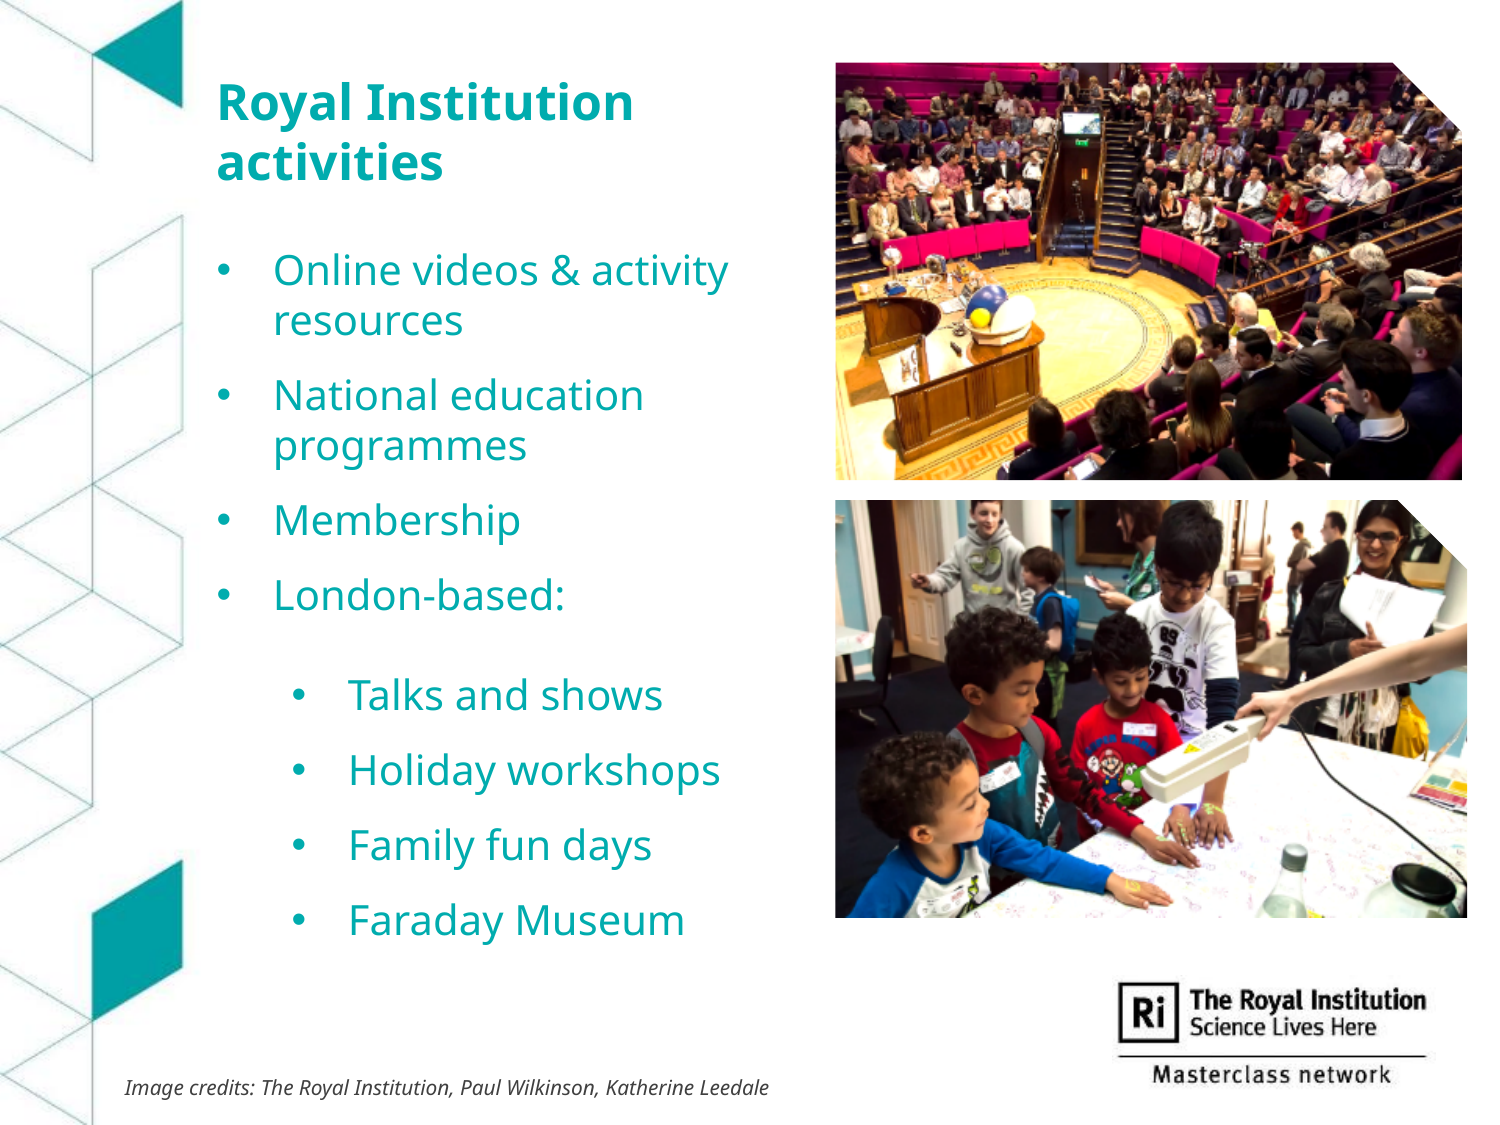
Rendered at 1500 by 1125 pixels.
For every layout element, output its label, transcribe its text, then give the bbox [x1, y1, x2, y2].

text_box Image credits: The Royal Institution, Paul Wilkinson, Katherine Leedale [215, 1067, 970, 1107]
picture [1112, 975, 1436, 1102]
picture [0, 0, 215, 1125]
picture [835, 499, 1468, 918]
text_box Online videos & activity resources National education programmes Membership London-based: Talks and shows Holiday workshops Family fun days Faraday Museum [215, 236, 821, 952]
text_box Royal Institution activities [215, 63, 835, 199]
picture [835, 62, 1463, 481]
